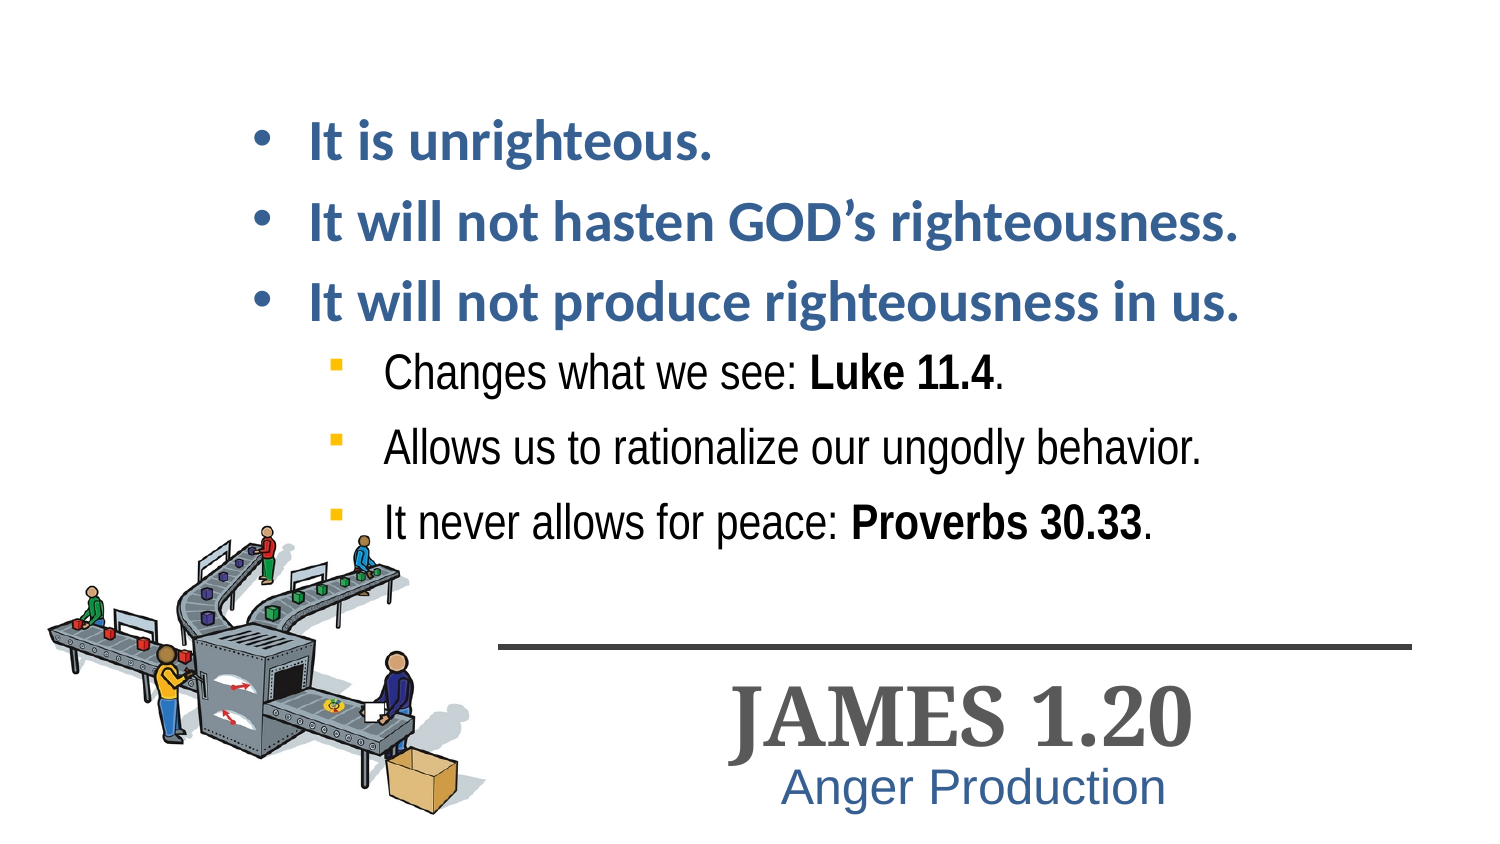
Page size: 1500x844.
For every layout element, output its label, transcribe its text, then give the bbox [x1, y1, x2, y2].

text_box JAMES 1.20 [637, 656, 1288, 746]
text_box Anger Production [597, 746, 1350, 822]
picture [35, 496, 498, 844]
text_box Changes what we see: Luke 11.4. Allows us to rationalize our ungodly behavior. It never allows for peace: Proverbs 30.33. [312, 332, 1288, 572]
text_box It is unrighteous. It will not hasten GOD’s righteousness. It will not produce righteousness in us. [237, 84, 1263, 341]
